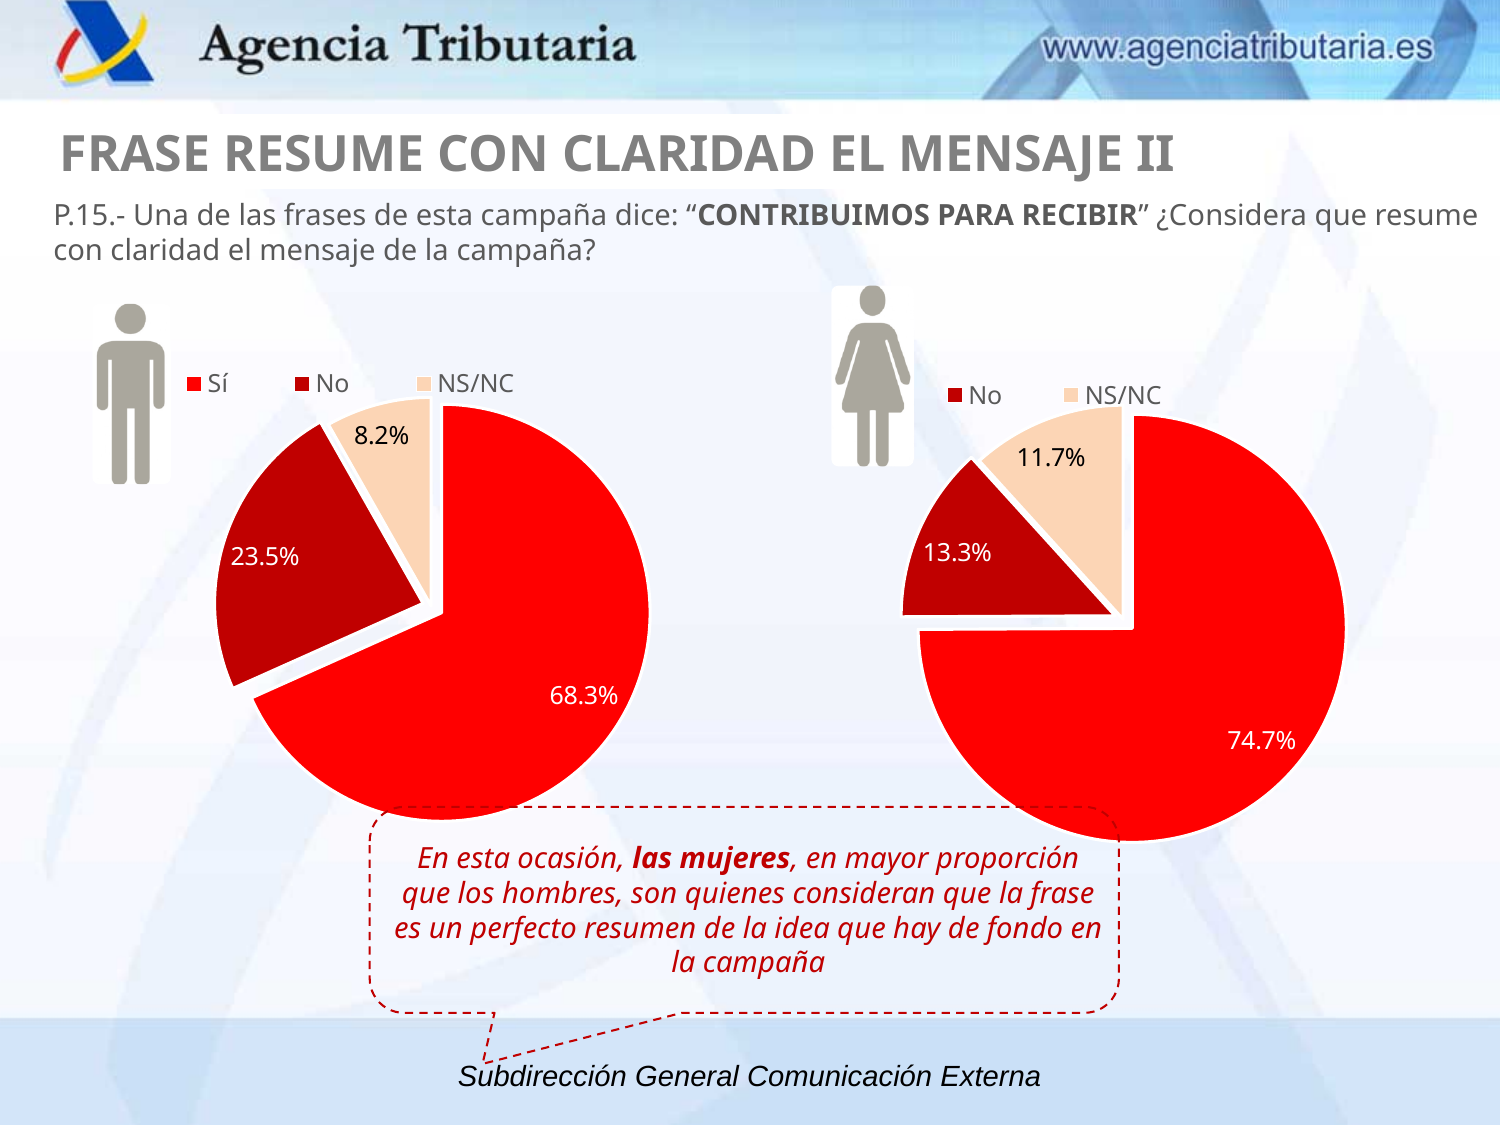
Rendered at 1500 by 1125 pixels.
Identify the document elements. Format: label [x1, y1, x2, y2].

chart [773, 351, 1407, 915]
picture [0, 0, 1500, 1125]
chart [110, 340, 752, 896]
